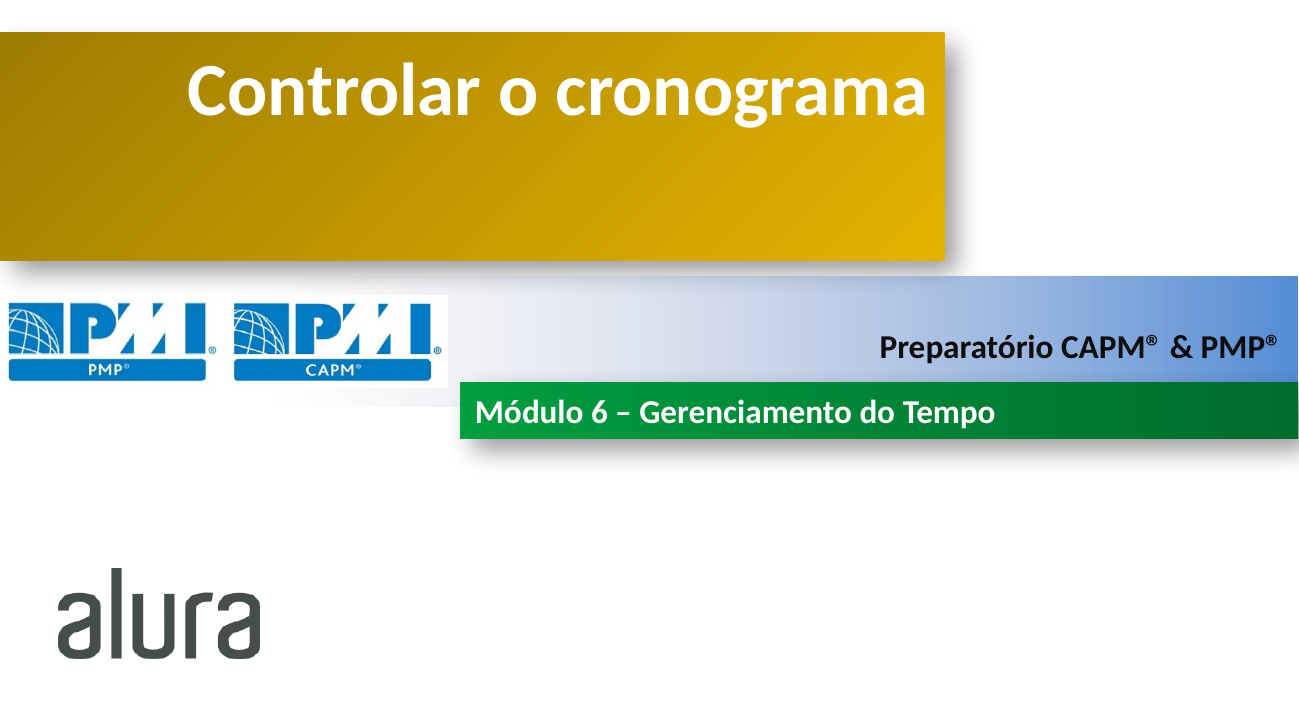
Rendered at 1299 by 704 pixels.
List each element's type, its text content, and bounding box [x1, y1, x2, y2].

text_box Preparatório CAPM® & PMP® [452, 317, 1298, 374]
text_box Controlar o cronograma [0, 32, 945, 261]
text_box Módulo 6 – Gerenciamento do Tempo [460, 382, 1299, 439]
text_box [270, 276, 1298, 317]
picture [58, 568, 260, 660]
text_box [270, 374, 1298, 407]
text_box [0, 294, 449, 390]
